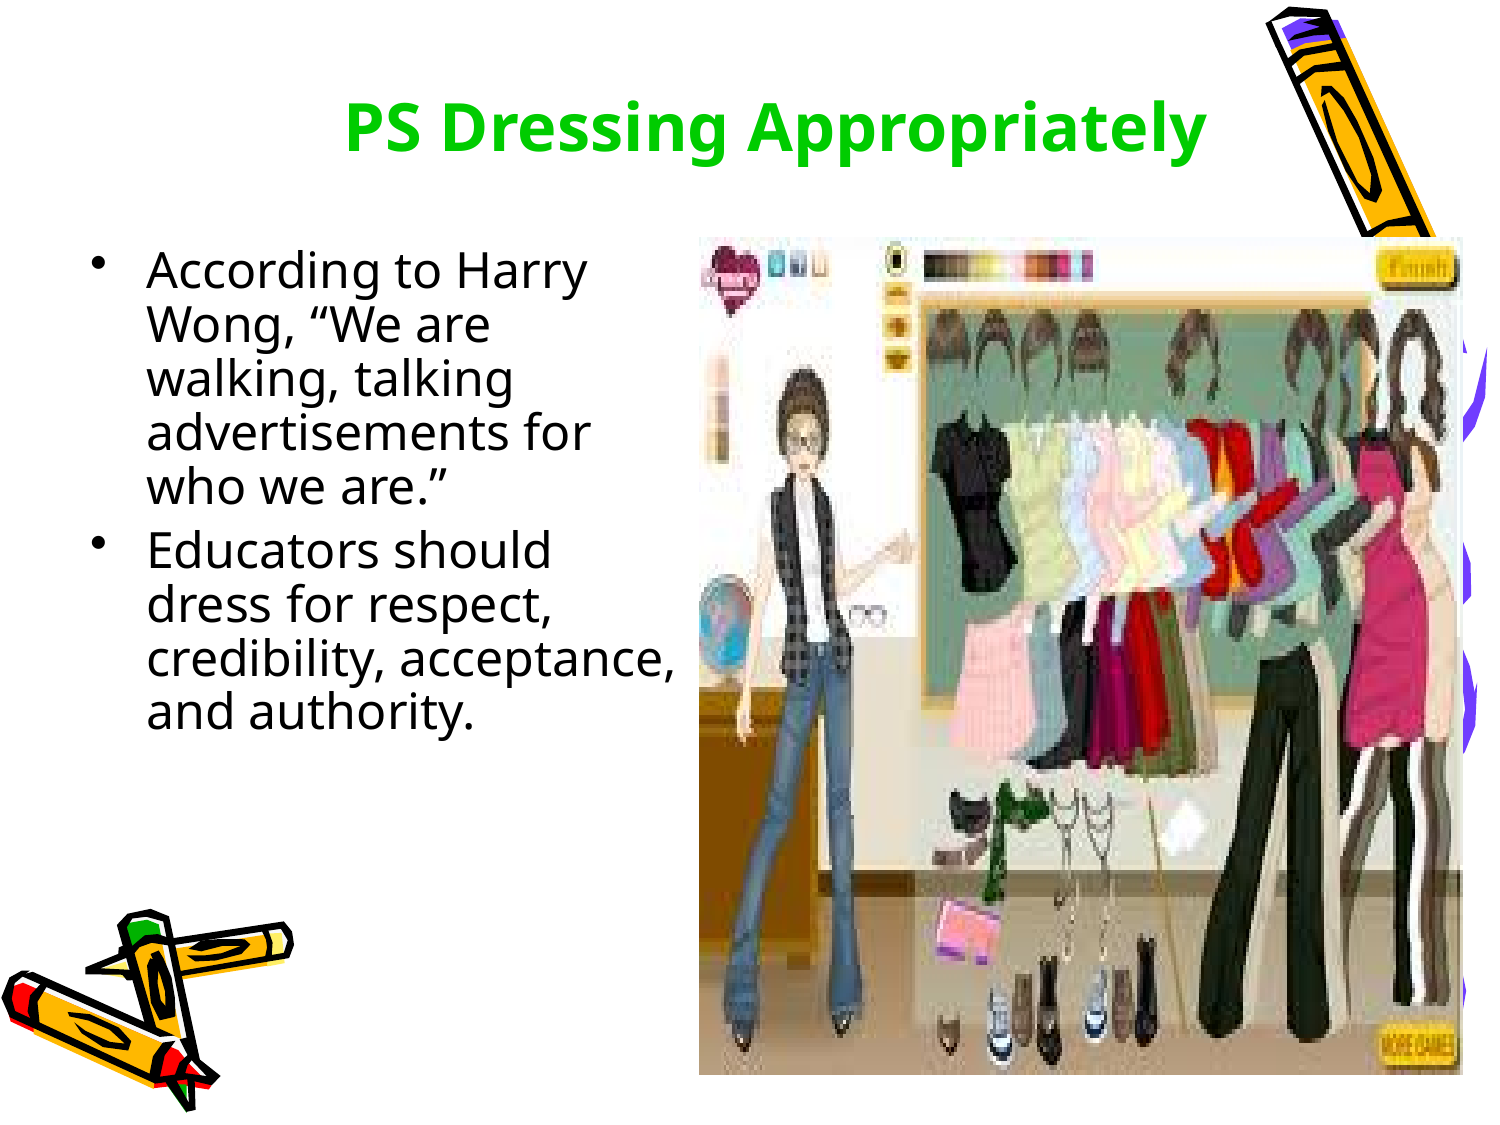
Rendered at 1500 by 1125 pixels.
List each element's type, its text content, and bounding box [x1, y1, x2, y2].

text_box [699, 237, 1463, 1076]
title PS Dressing Appropriately [212, 74, 1340, 176]
list According to Harry Wong, “We are walking, talking advertisements for who we are.” Educators should dress for respect, credibility, acceptance, and authority. [74, 237, 694, 838]
